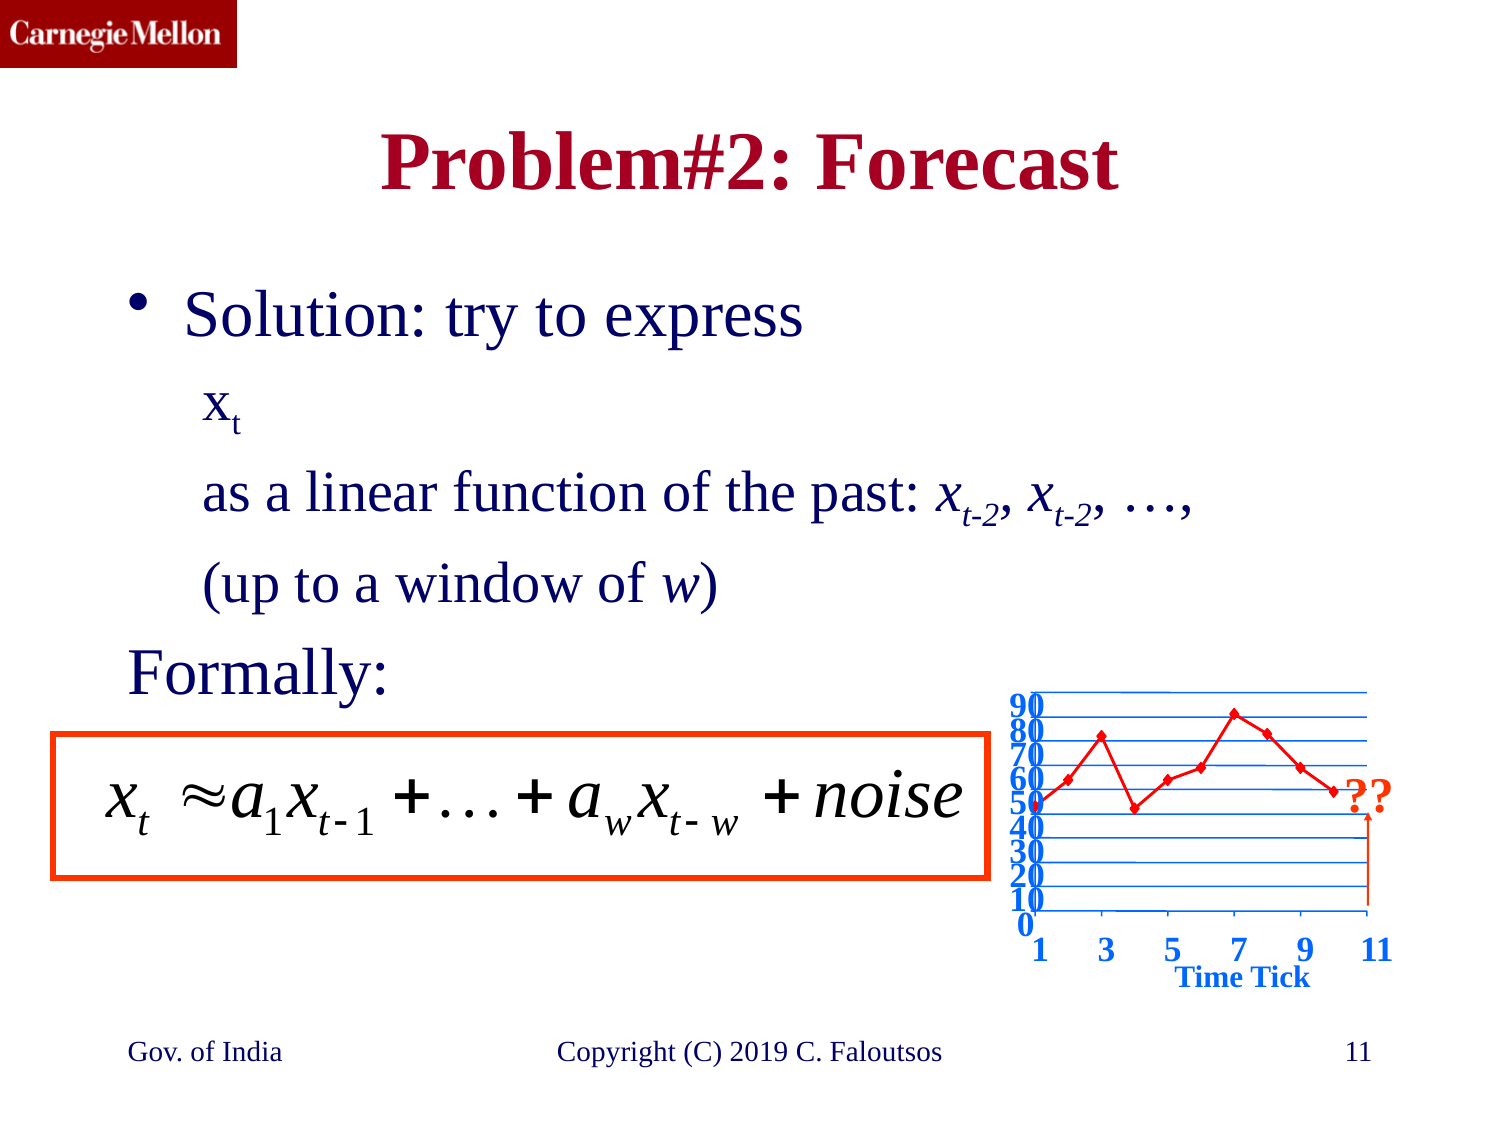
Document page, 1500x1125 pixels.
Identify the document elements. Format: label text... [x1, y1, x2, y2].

slide_number Gov. of India [112, 1024, 426, 1101]
text_box [53, 734, 988, 878]
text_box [1009, 681, 1410, 994]
footer Copyright (C) 2019 C. Faloutsos [512, 1024, 988, 1101]
picture [0, 0, 237, 68]
list Solution: try to express xt as a linear function of the past: xt-2, xt-2, …, (up to a window of w) Formally: [112, 262, 1388, 401]
slide_number 11 [1074, 1024, 1388, 1101]
title Problem#2: Forecast [112, 99, 1388, 213]
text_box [92, 746, 977, 854]
